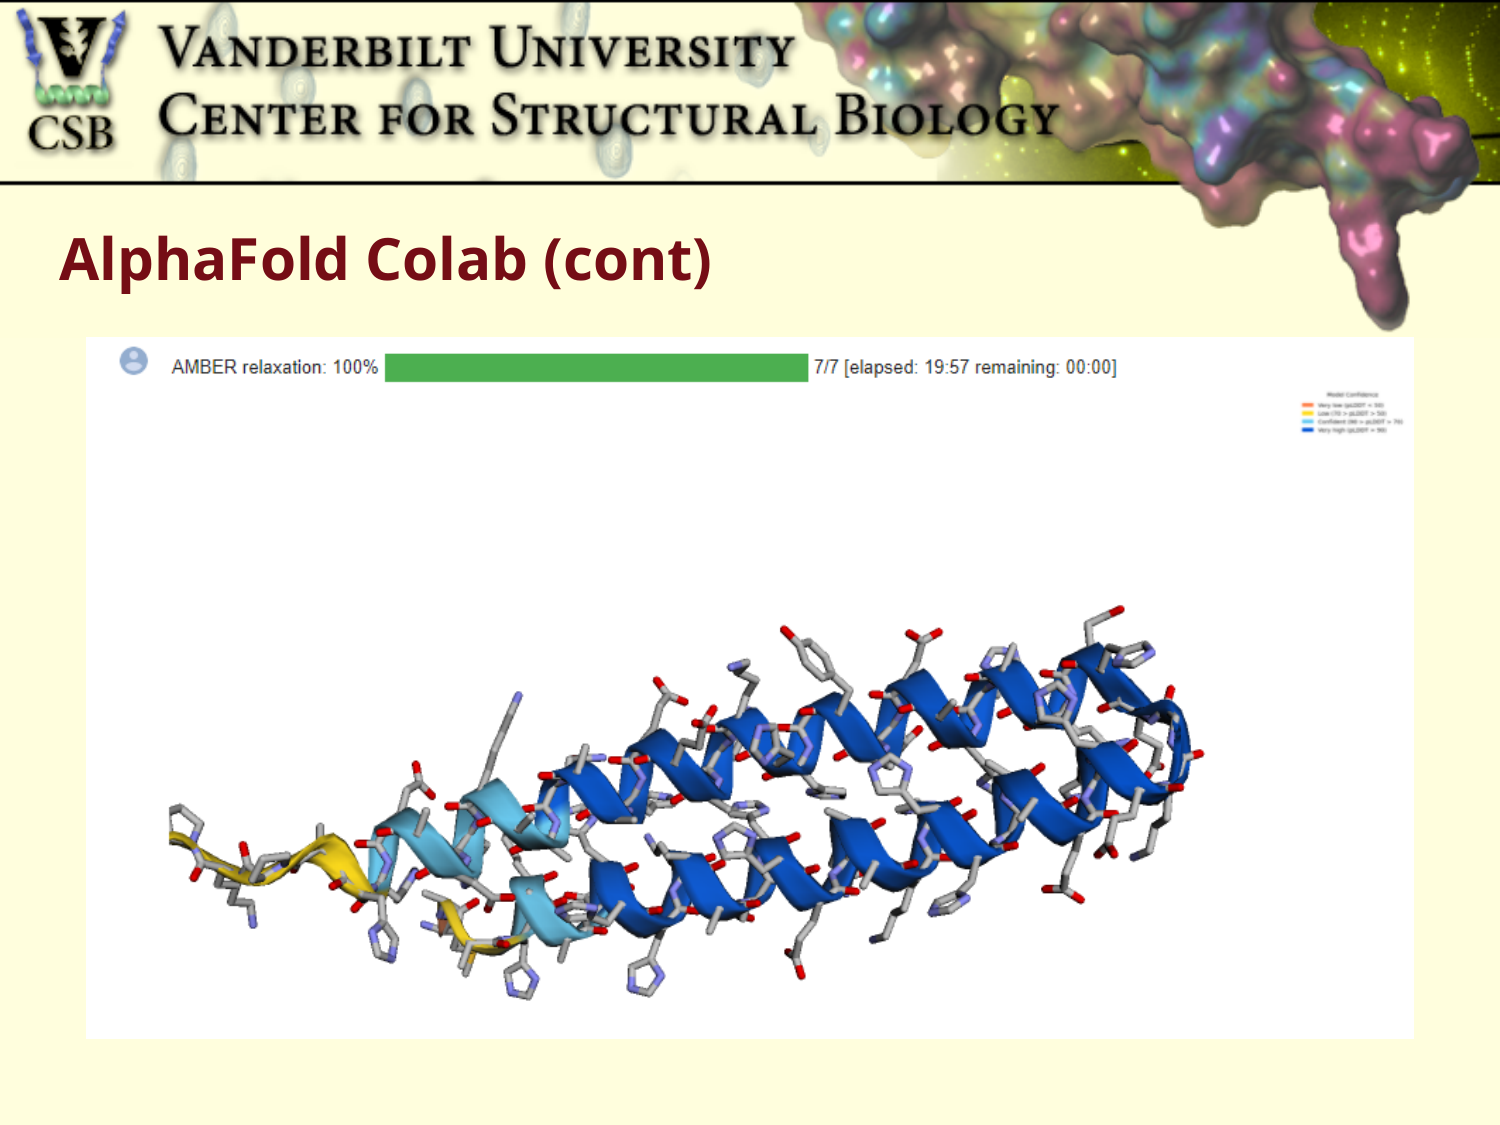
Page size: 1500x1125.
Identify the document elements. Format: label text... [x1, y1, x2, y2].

title AlphaFold Colab (cont) [44, 187, 1308, 338]
picture [0, 0, 1500, 1039]
